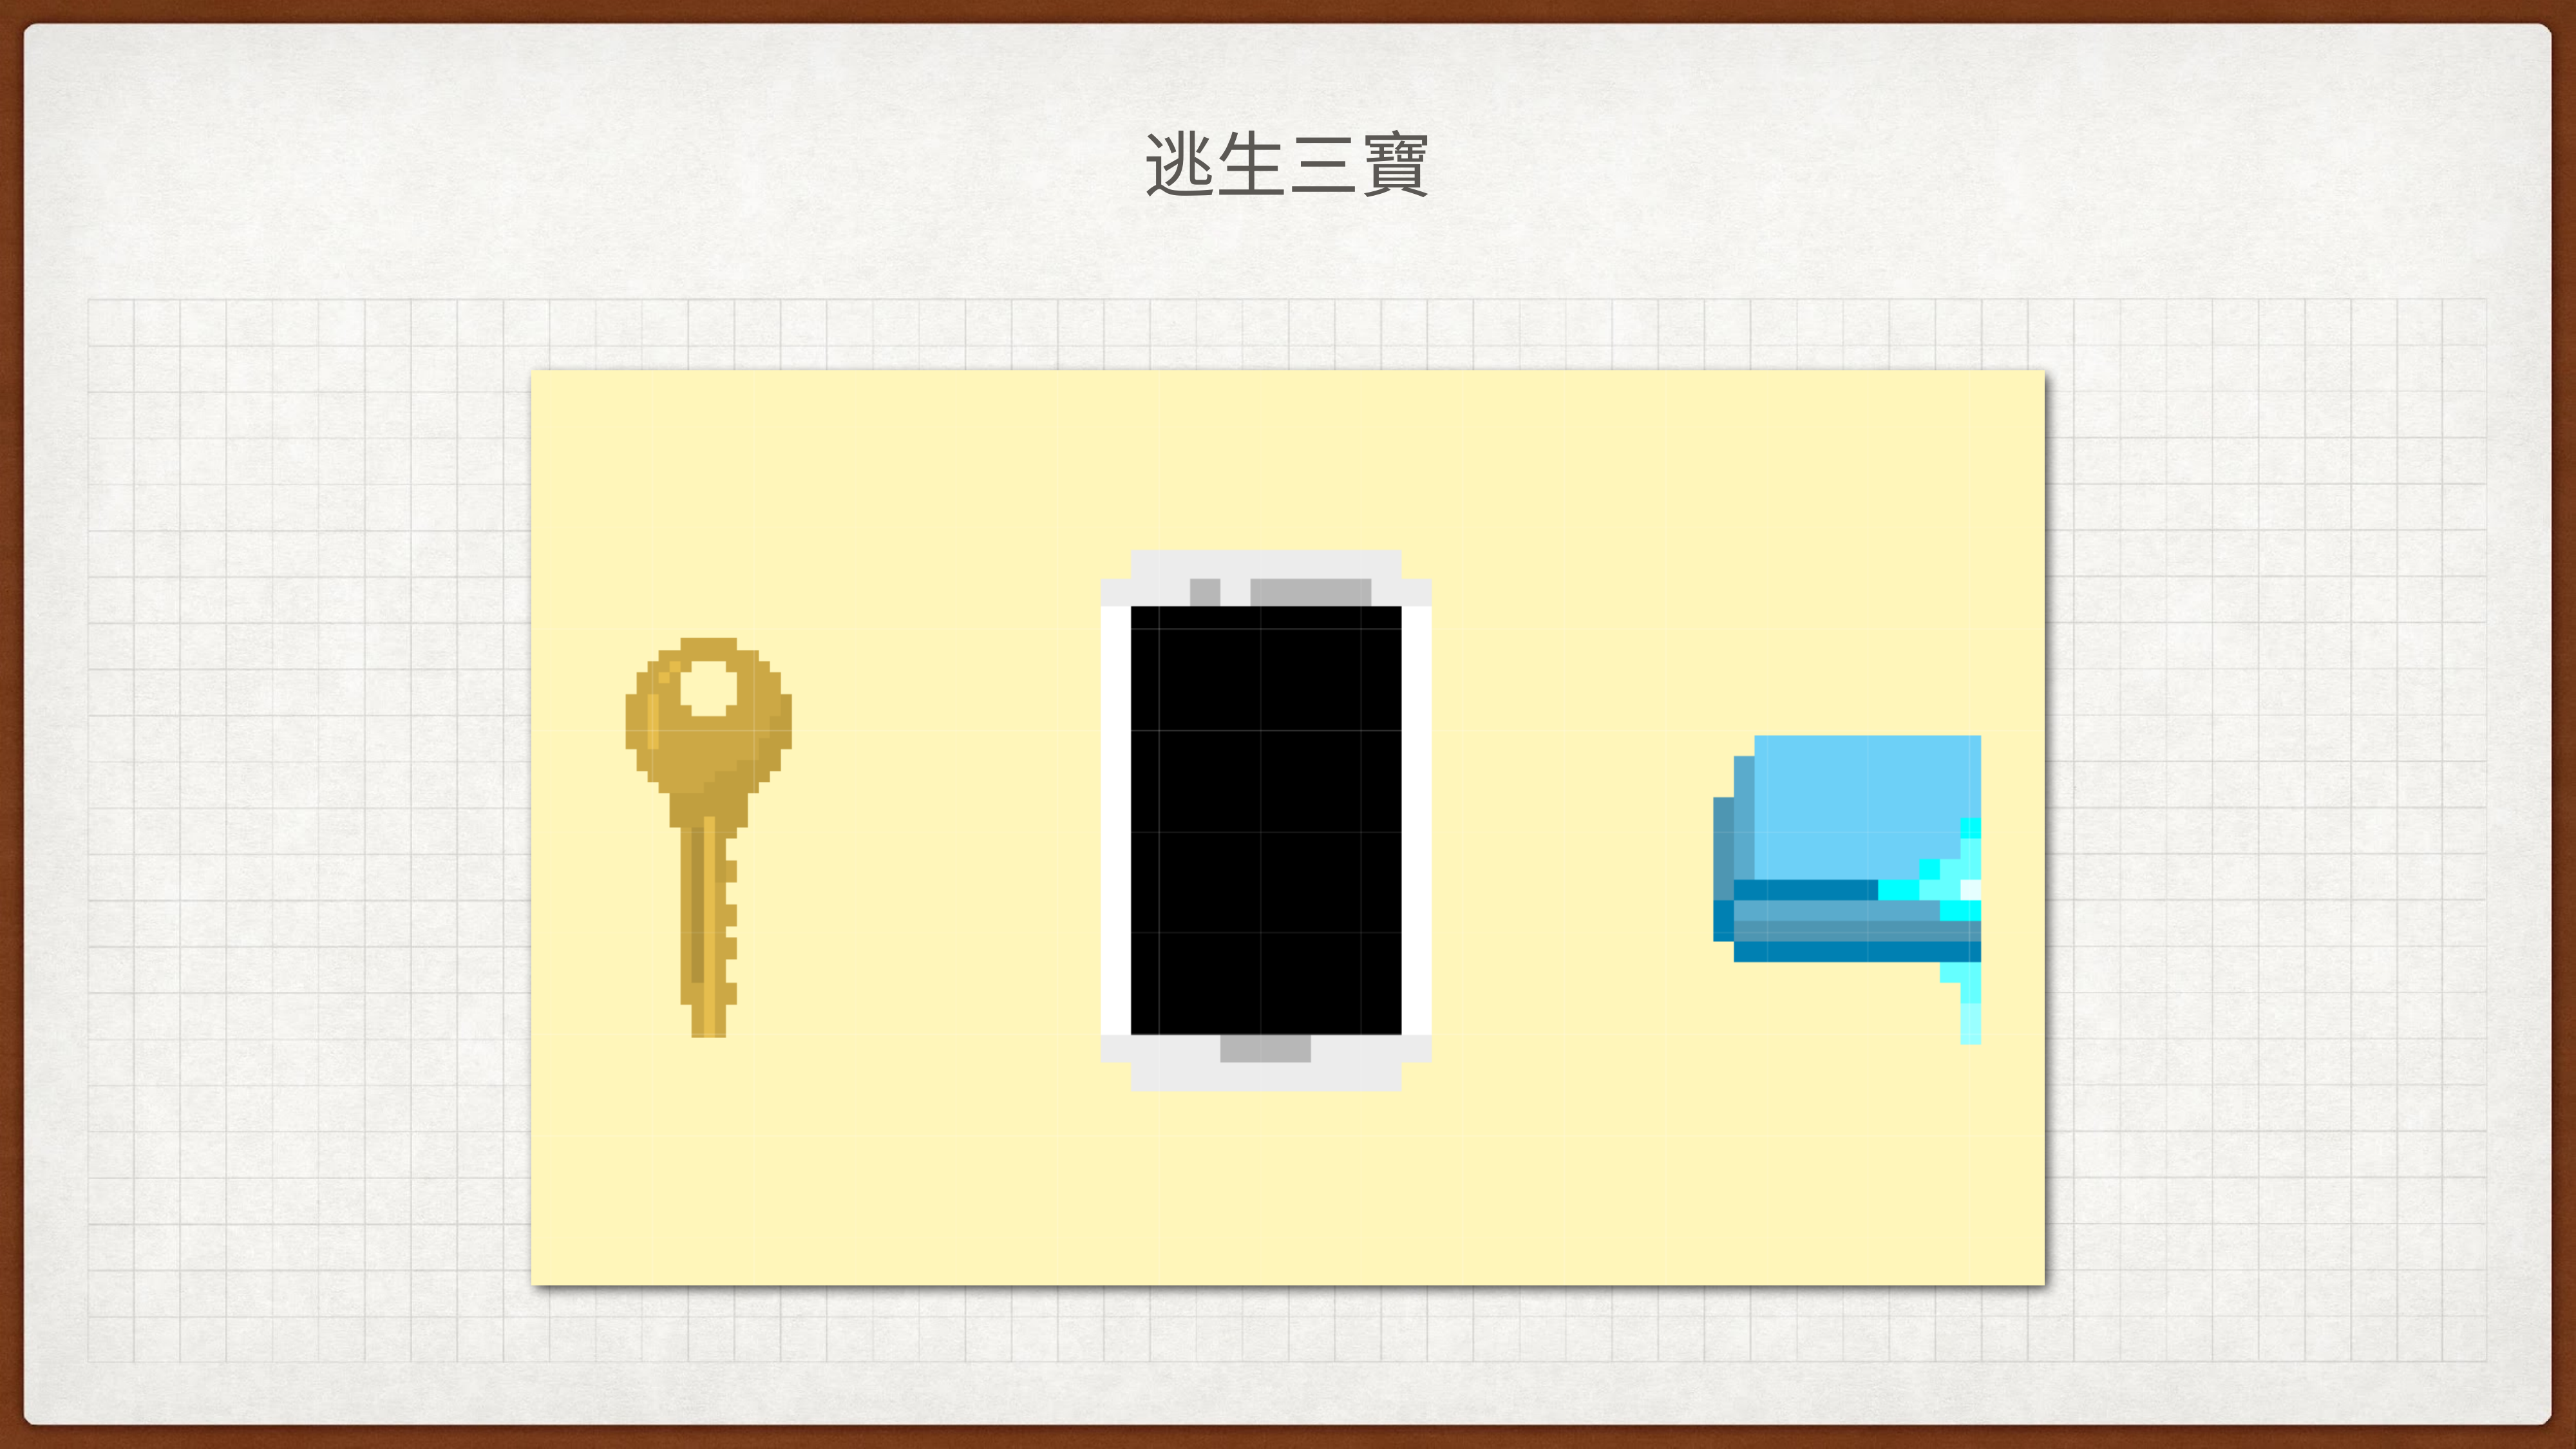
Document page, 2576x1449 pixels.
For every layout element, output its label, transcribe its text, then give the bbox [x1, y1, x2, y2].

title 逃生三寶 [133, 113, 2443, 225]
picture [0, 0, 2576, 1449]
